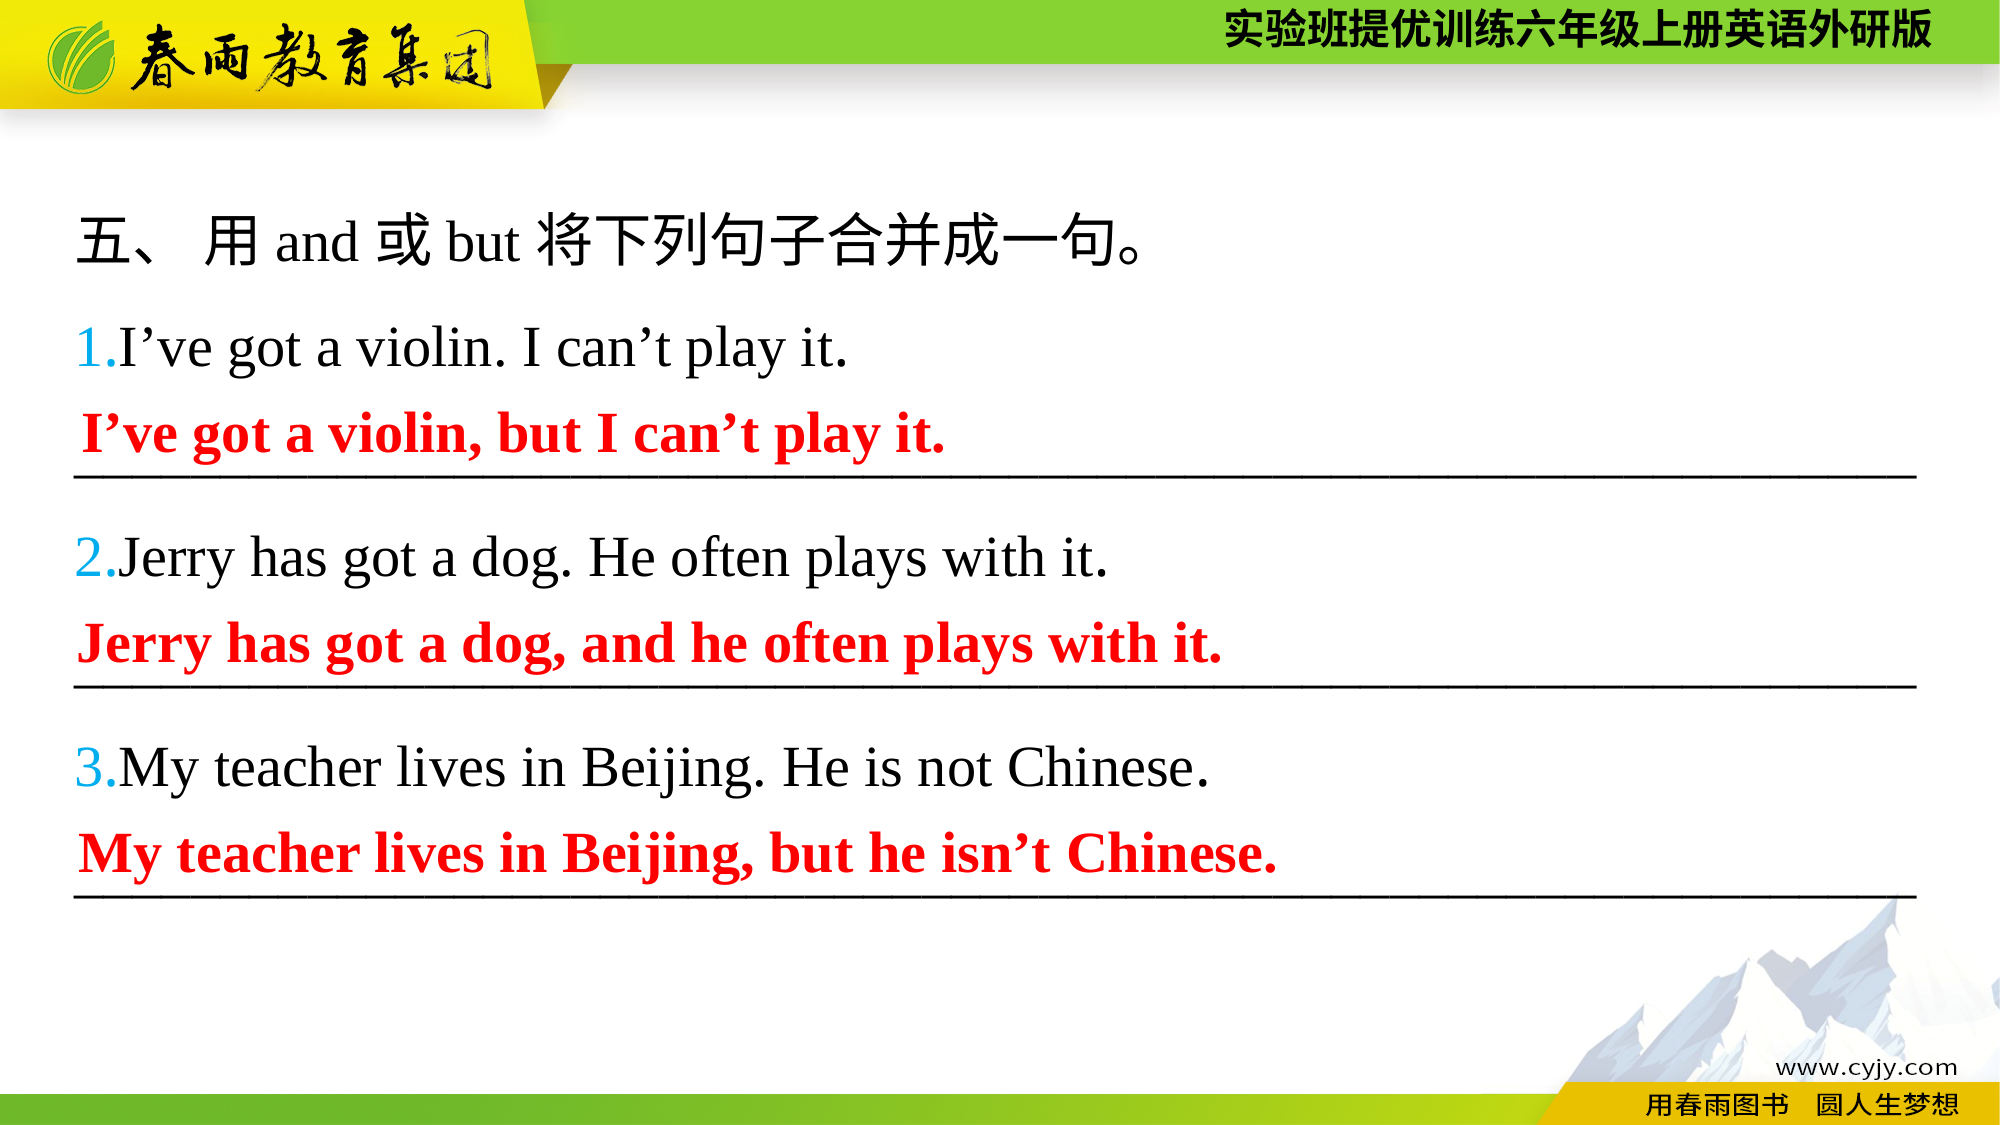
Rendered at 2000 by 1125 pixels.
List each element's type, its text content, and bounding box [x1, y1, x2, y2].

list 五、 用and或but将下列句子合并成一句。 1.I’ve got a violin. I can’t play it. _______________________________________________________________ 2.Jerry has got a dog. He often plays with it. _______________________________________________________________ 3.My teacher lives in Beijing. He is not Chinese. _______________________________________________________________ [59, 160, 1944, 919]
picture [0, 0, 2000, 1125]
text_box My teacher lives in Beijing, but he isn’t Chinese. [63, 806, 1403, 892]
text_box I’ve got a violin, but I can’t play it. [66, 387, 963, 472]
text_box Jerry has got a dog, and he often plays with it. [61, 596, 1355, 682]
